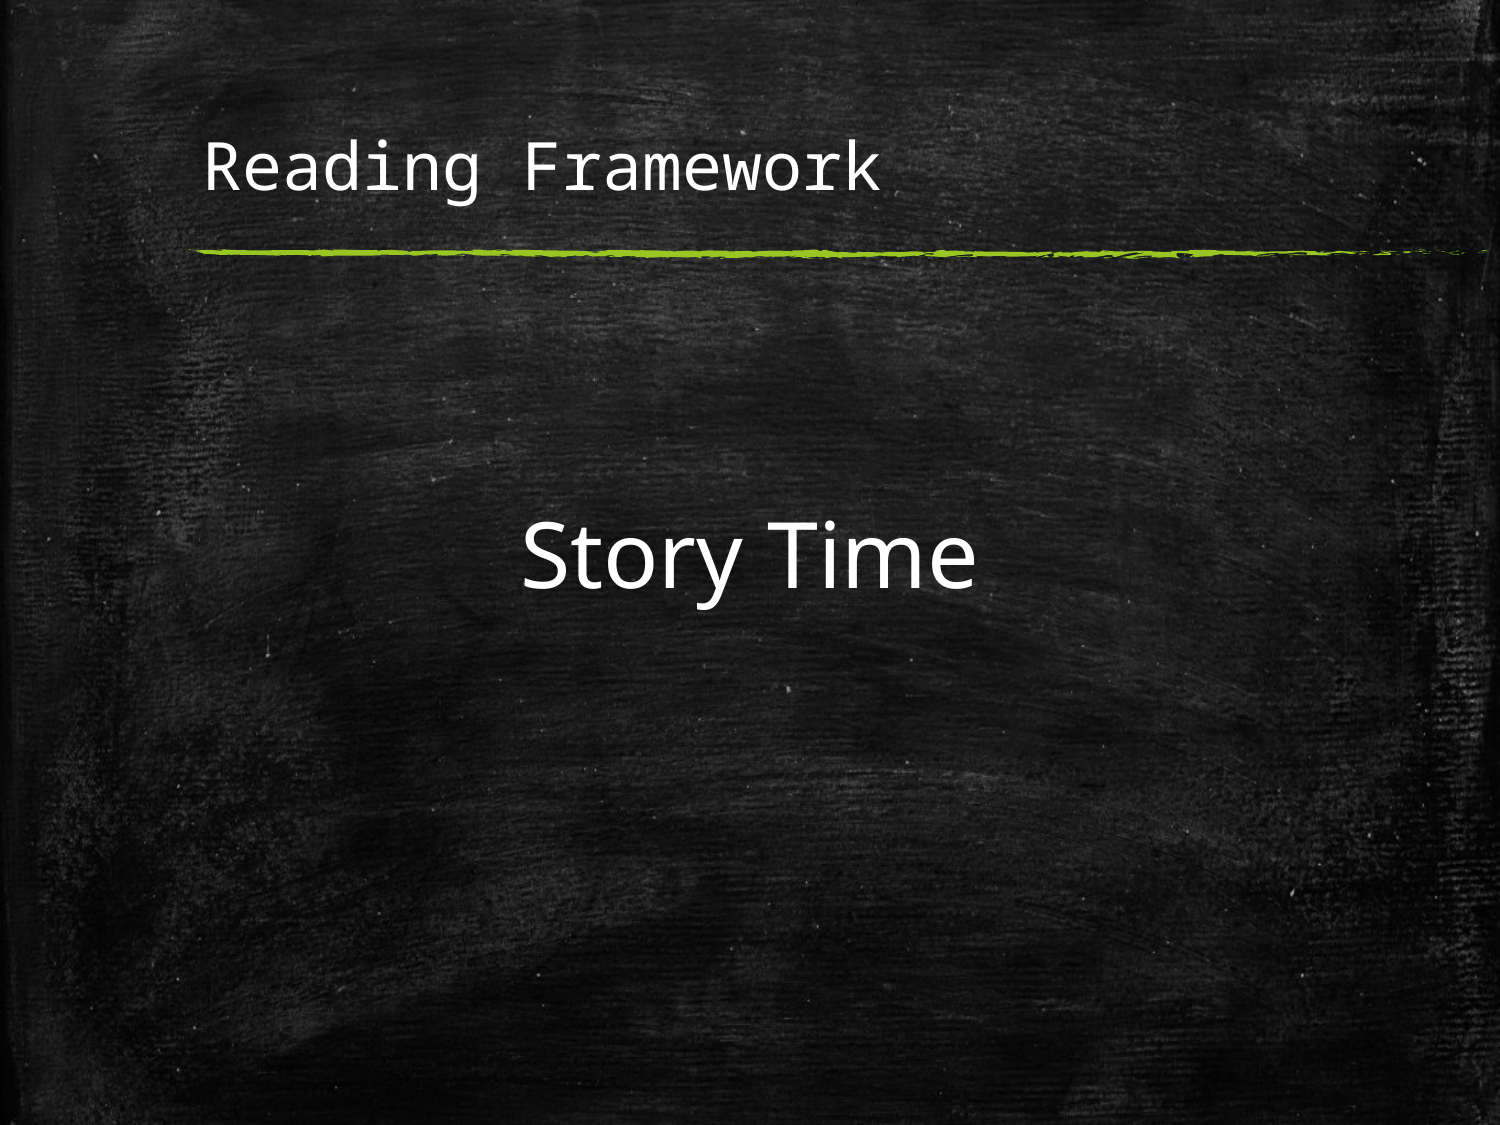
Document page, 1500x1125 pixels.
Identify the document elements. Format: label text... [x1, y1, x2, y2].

title Reading Framework [187, 45, 1313, 213]
list Story Time [187, 312, 1313, 1013]
